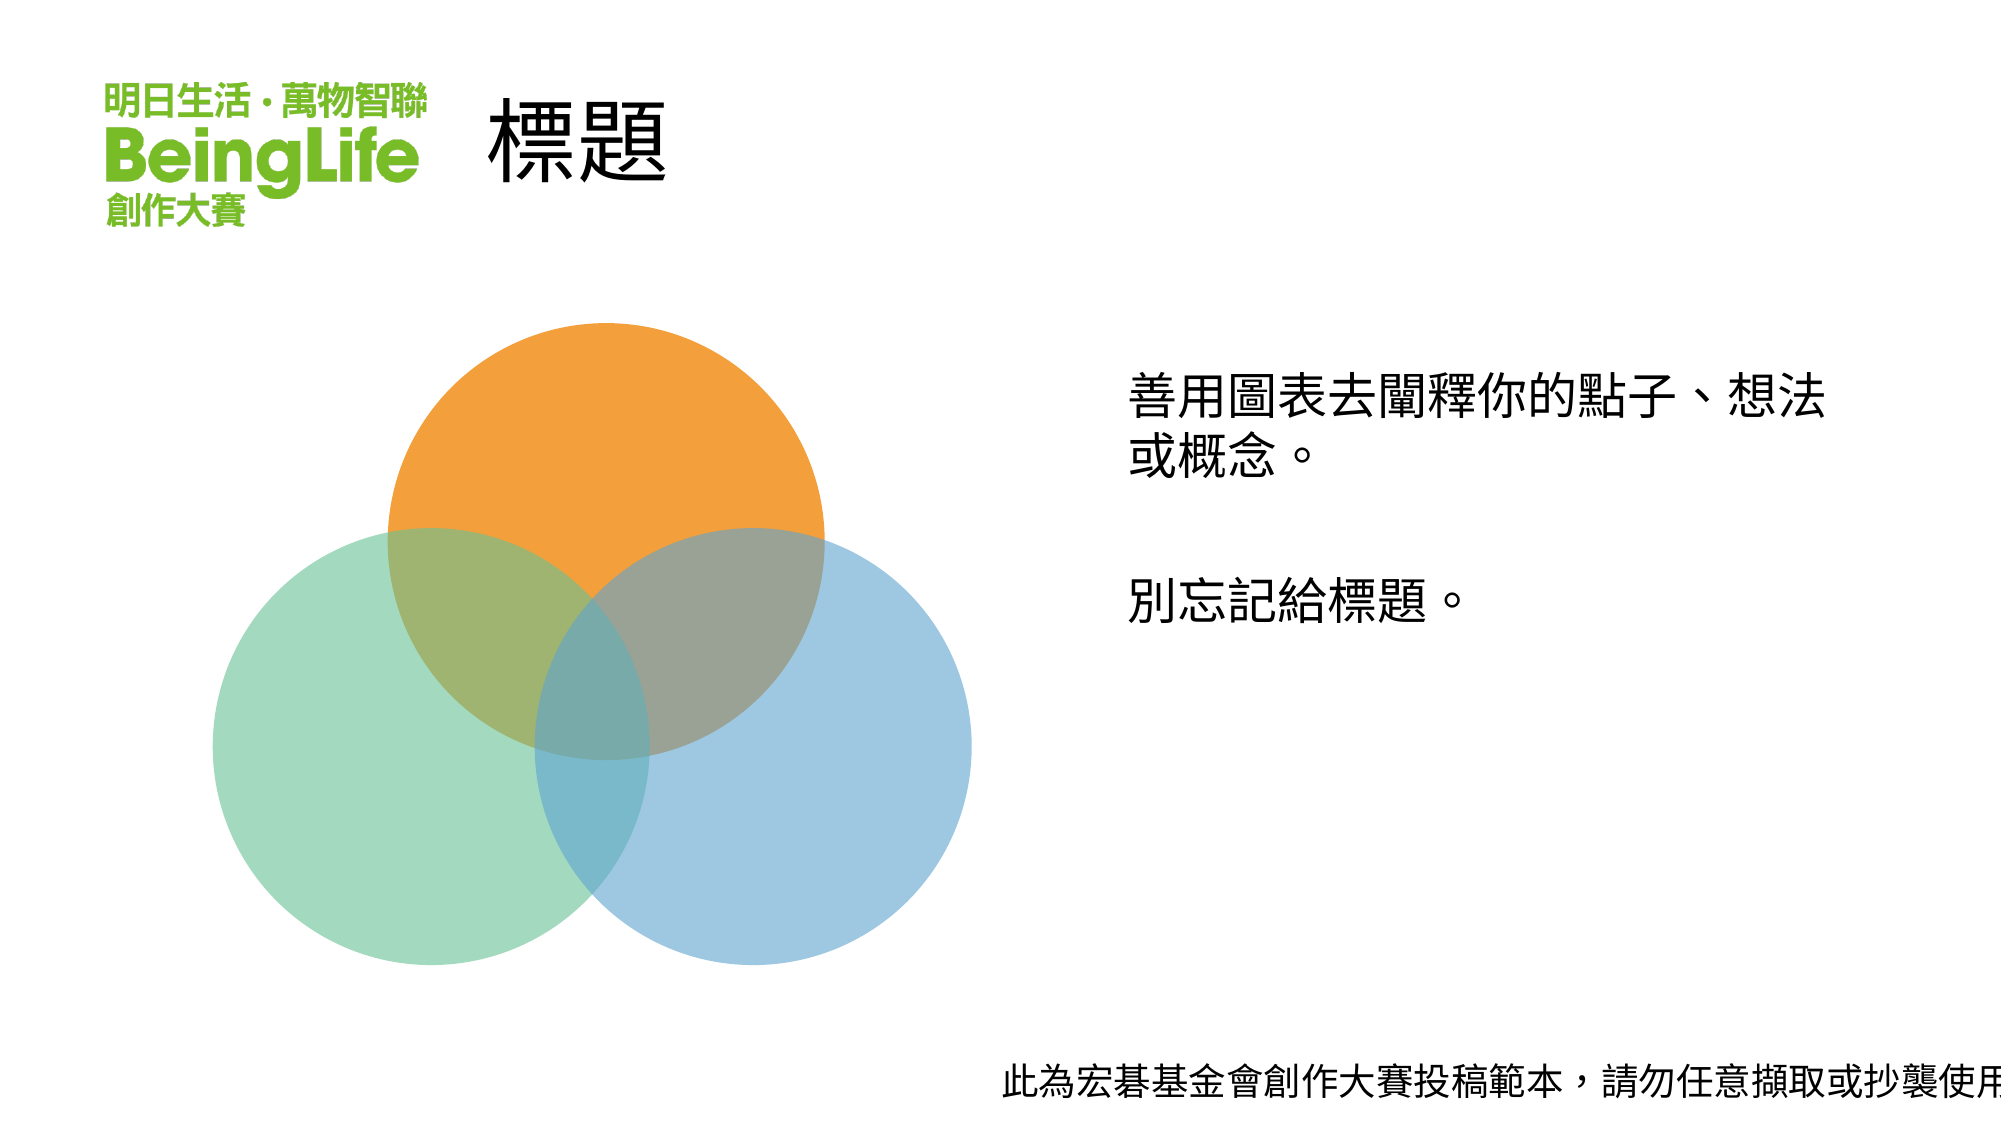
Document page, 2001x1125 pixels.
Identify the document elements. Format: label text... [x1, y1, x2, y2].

text_box [386, 322, 826, 596]
text_box 善用圖表去闡釋你的點子、想法或概念。 別忘記給標題。 [1112, 357, 1863, 1014]
title 標題 [470, 37, 2000, 255]
text_box [533, 527, 973, 967]
text_box [211, 527, 592, 967]
picture [105, 82, 427, 227]
